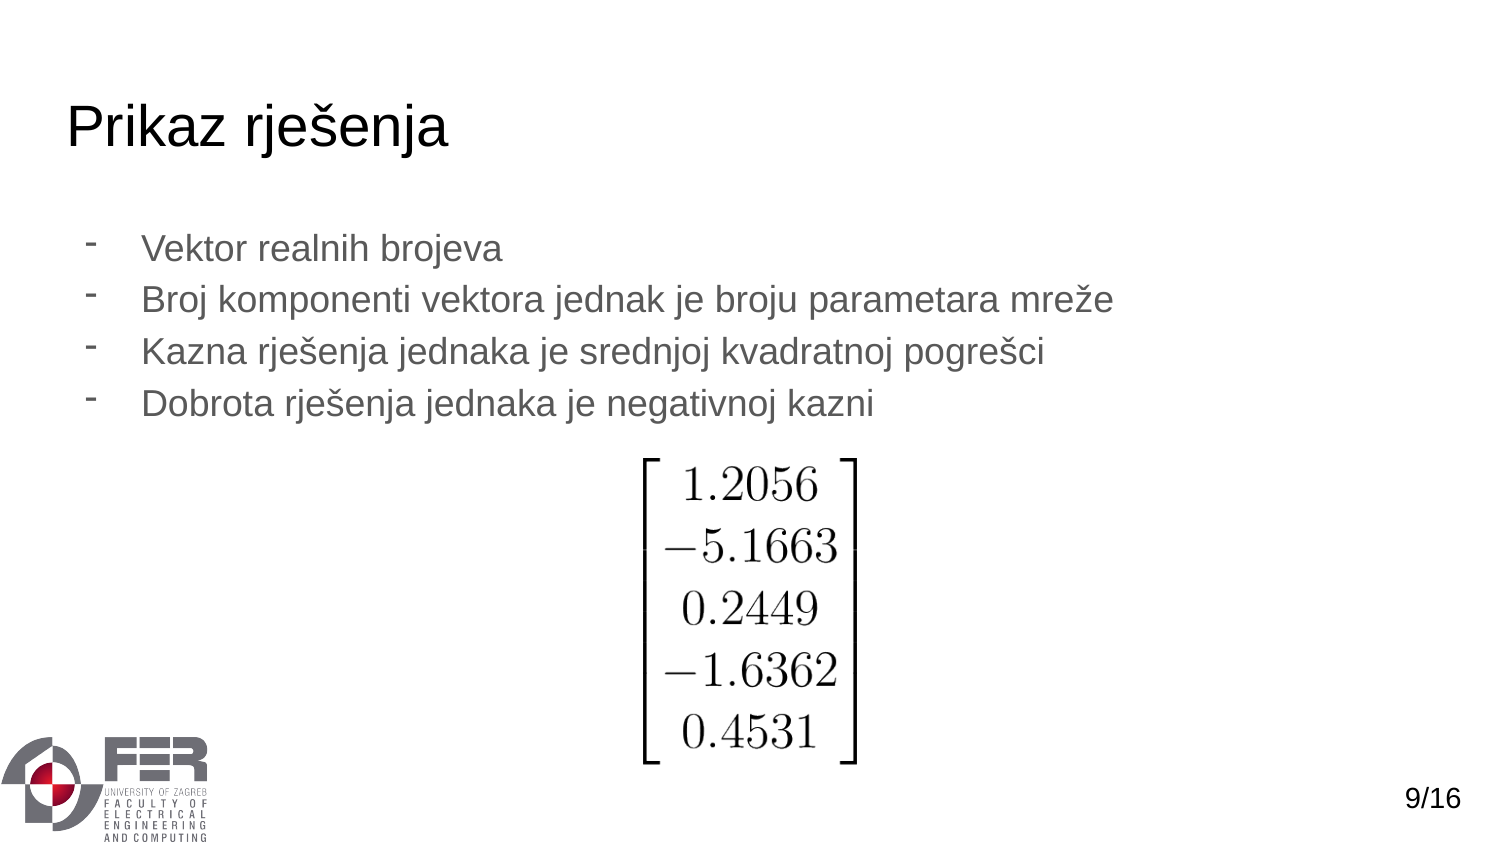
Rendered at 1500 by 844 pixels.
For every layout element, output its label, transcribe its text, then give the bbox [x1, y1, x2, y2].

picture [643, 458, 857, 766]
slide_number ‹#›/16 [1389, 764, 1480, 830]
title Prikaz rješenja [51, 72, 1449, 167]
picture [0, 736, 208, 844]
list Vektor realnih brojeva Broj komponenti vektora jednak je broju parametara mreže Kazna rješenja jednaka je srednjoj kvadratnoj pogrešci Dobrota rješenja jednaka je negativnoj kazni [51, 202, 1449, 642]
